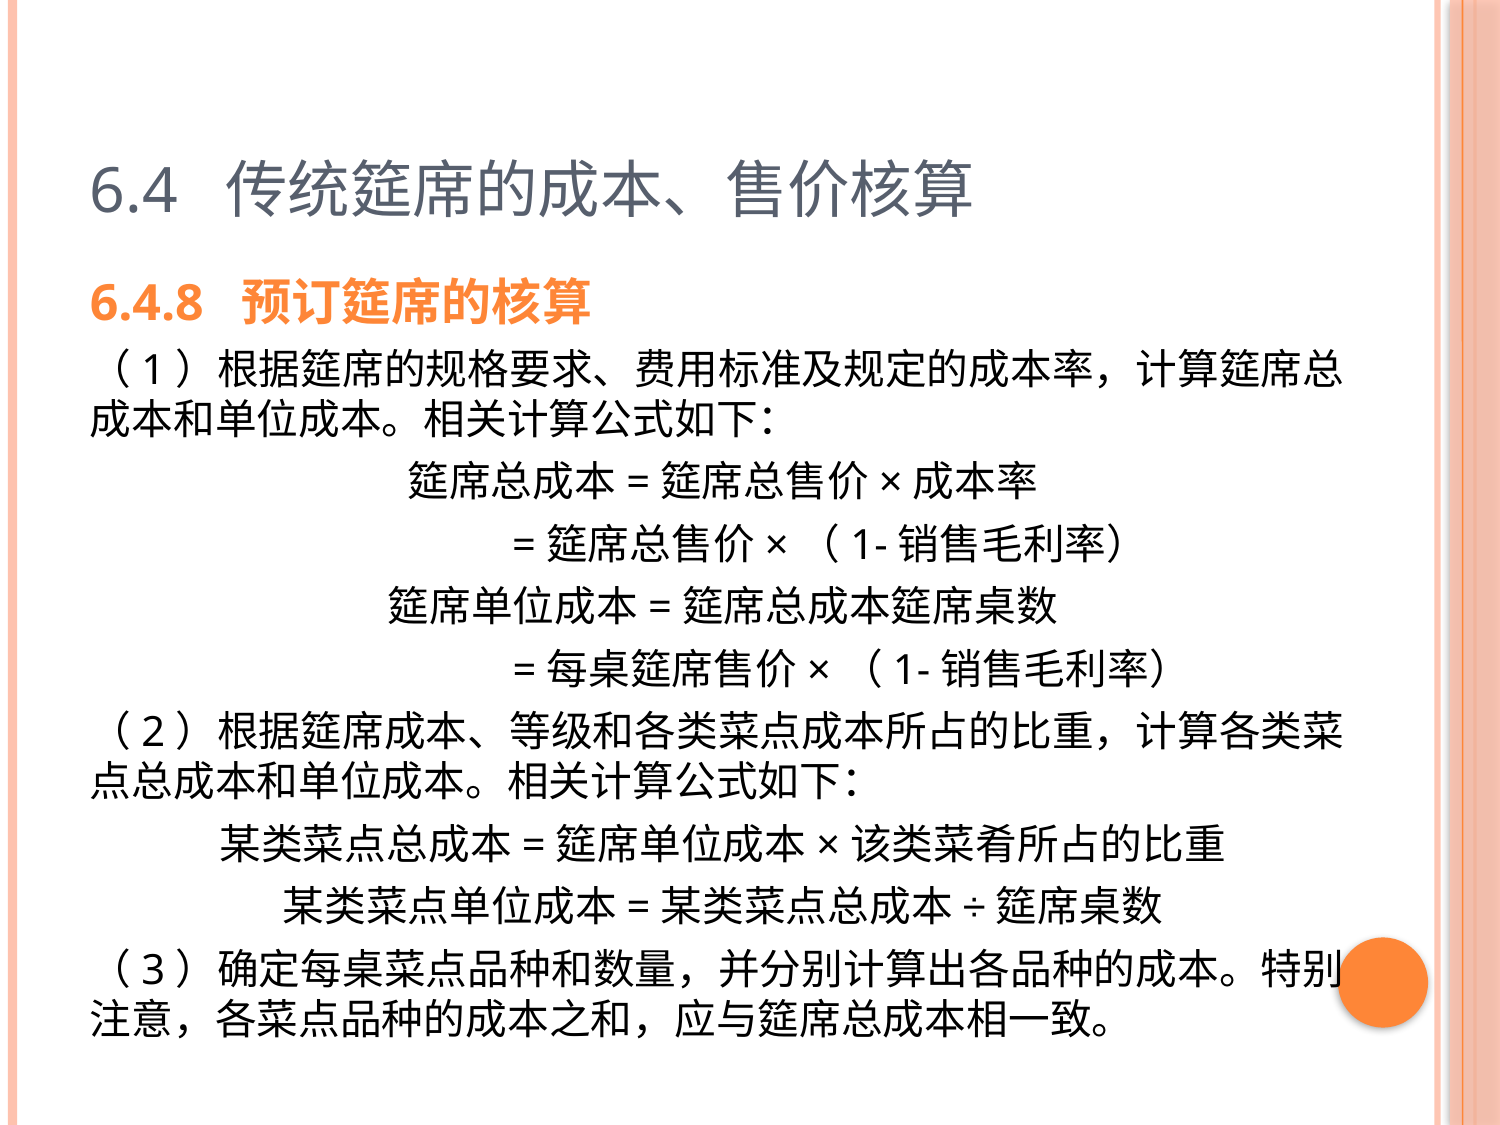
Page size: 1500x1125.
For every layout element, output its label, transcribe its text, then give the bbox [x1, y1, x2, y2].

title 6.4 传统筵席的成本、售价核算 [75, 45, 1300, 233]
list 6.4.8 预订筵席的核算 （1）根据筵席的规格要求、费用标准及规定的成本率，计算筵席总成本和单位成本。相关计算公式如下： 筵席总成本=筵席总售价×成本率 =筵席总售价×（1-销售毛利率） 筵席单位成本=筵席总成本筵席桌数 =每桌筵席售价×（1-销售毛利率） （2）根据筵席成本、等级和各类菜点成本所占的比重，计算各类菜点总成本和单位成本。相关计算公式如下： 某类菜点总成本=筵席单位成本×该类菜肴所占的比重 某类菜点单位成本=某类菜点总成本÷筵席桌数 （3）确定每桌菜点品种和数量，并分别计算出各品种的成本。特别注意，各菜点品种的成本之和，应与筵席总成本相一致。 [74, 262, 1371, 1063]
